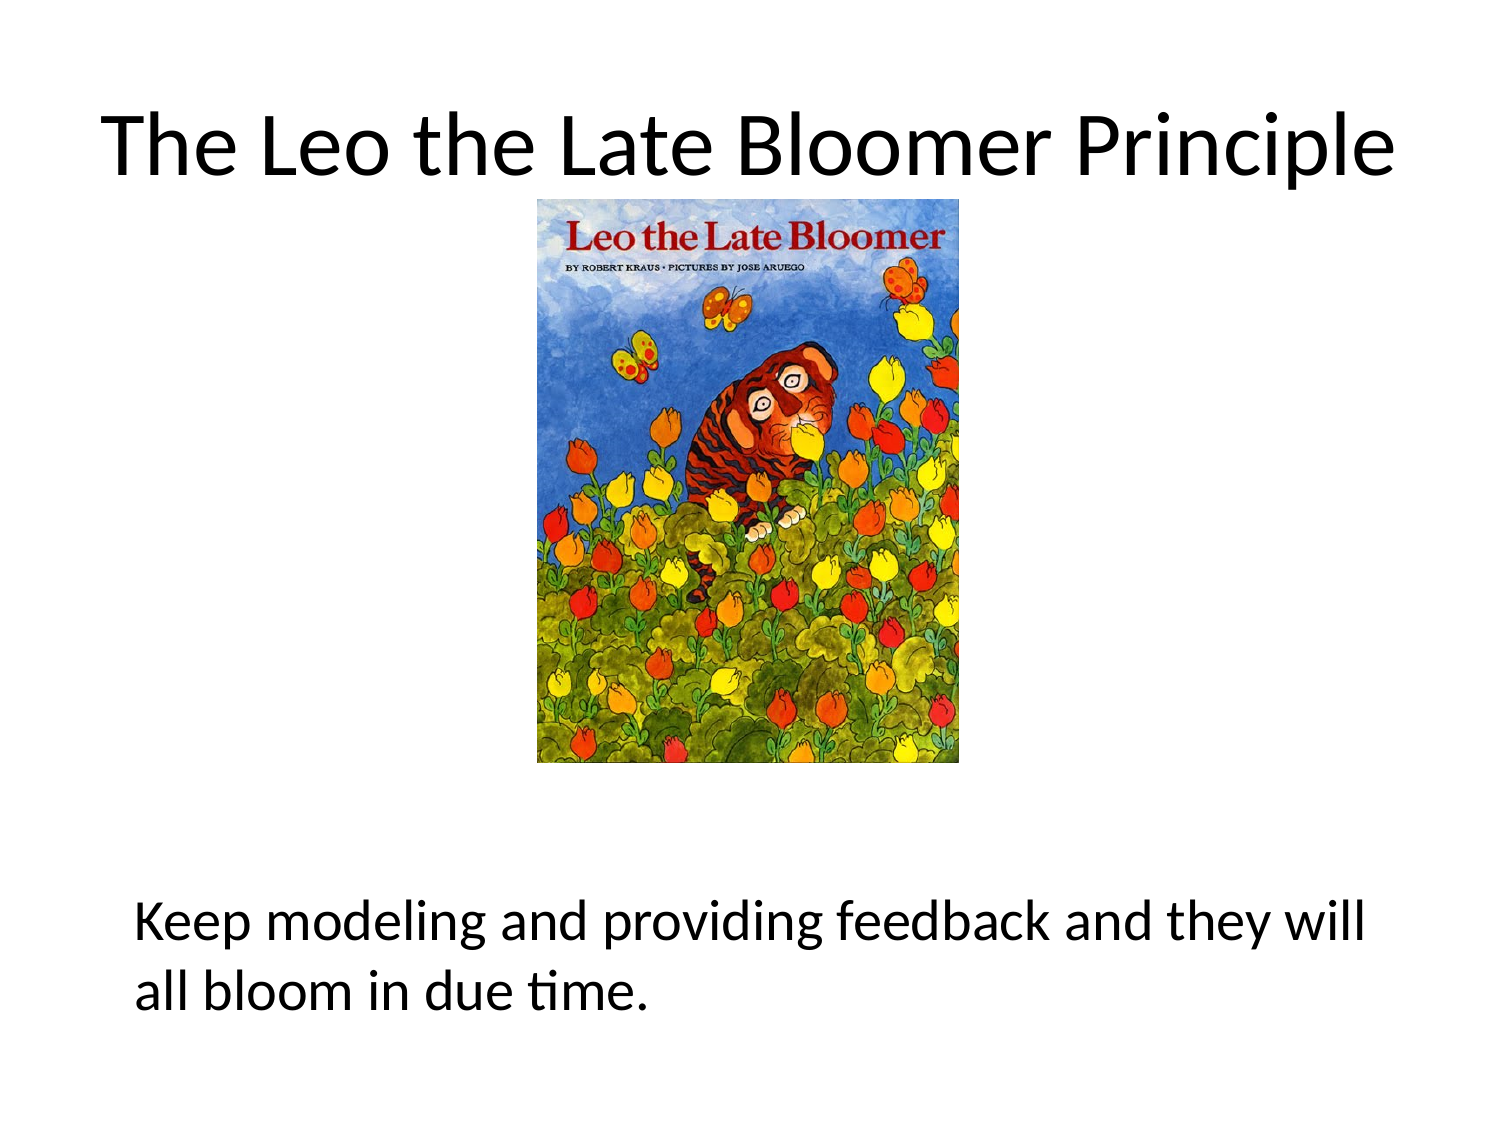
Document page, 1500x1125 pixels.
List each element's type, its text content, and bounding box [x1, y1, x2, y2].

picture [537, 199, 959, 763]
title The Leo the Late Bloomer Principle [75, 45, 1425, 233]
text_box Keep modeling and providing feedback and they will all bloom in due time. [119, 874, 1382, 1030]
